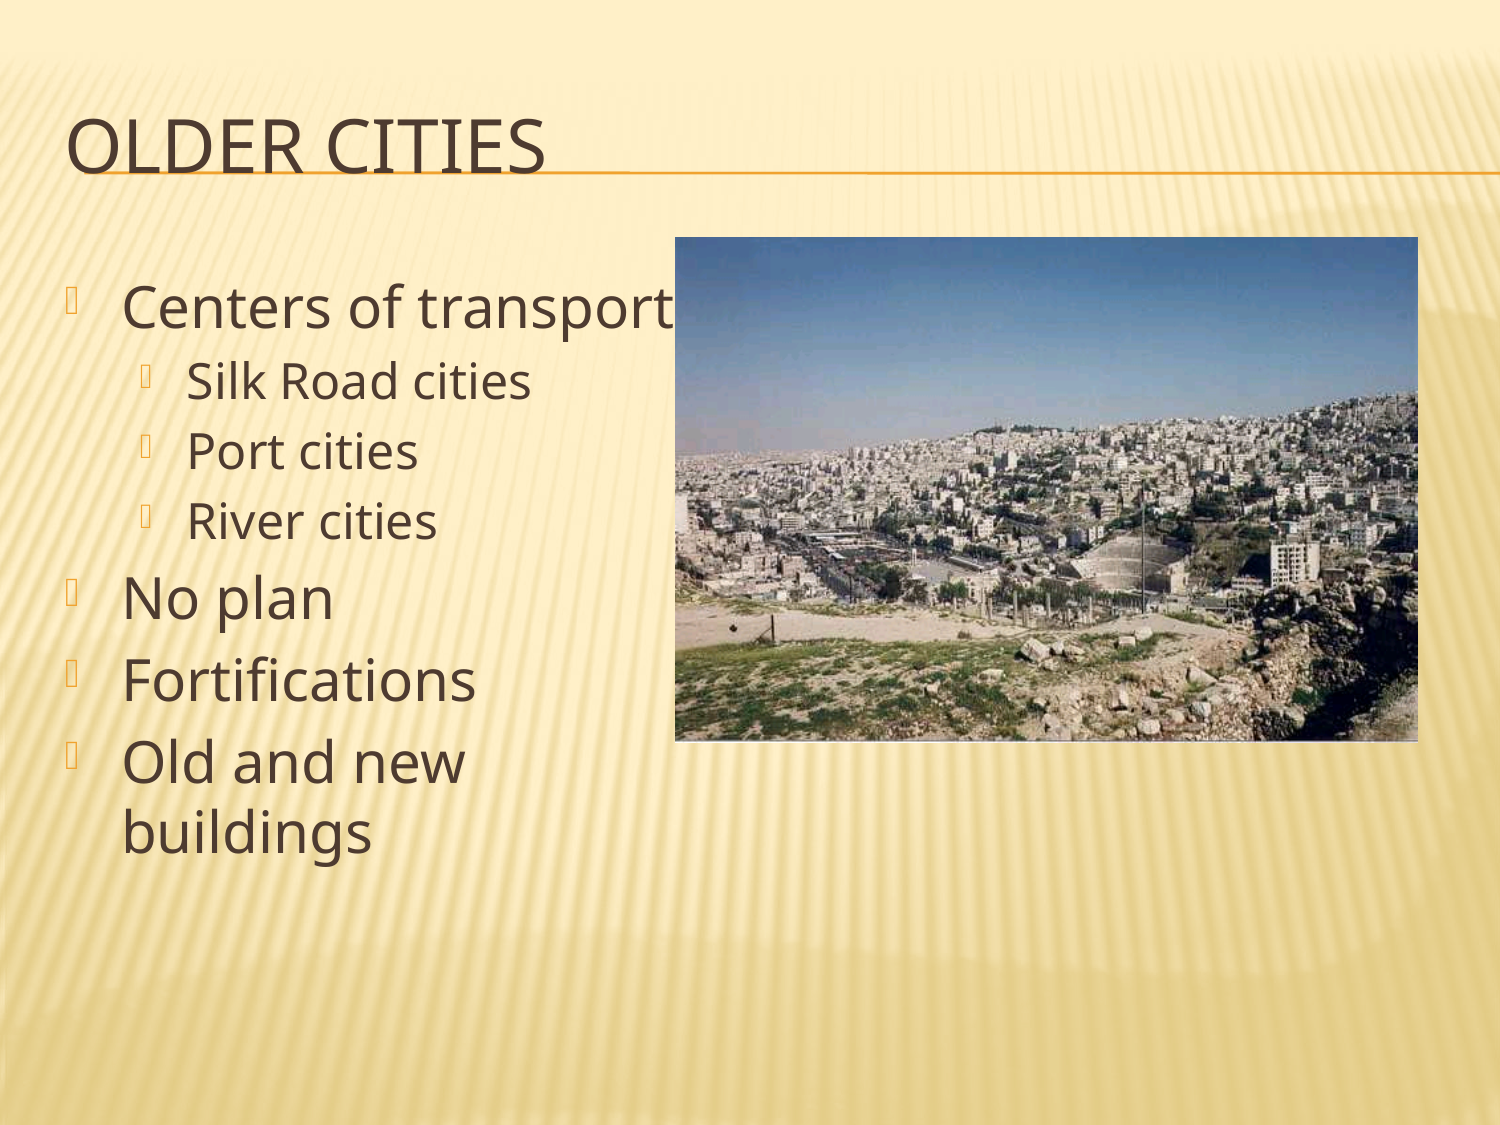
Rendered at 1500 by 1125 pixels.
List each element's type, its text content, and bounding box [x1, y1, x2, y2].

list Centers of transport Silk Road cities Port cities River cities No plan Fortifications Old and new buildings [50, 262, 738, 1038]
picture [674, 237, 1418, 744]
title Older cities [49, 75, 1475, 213]
